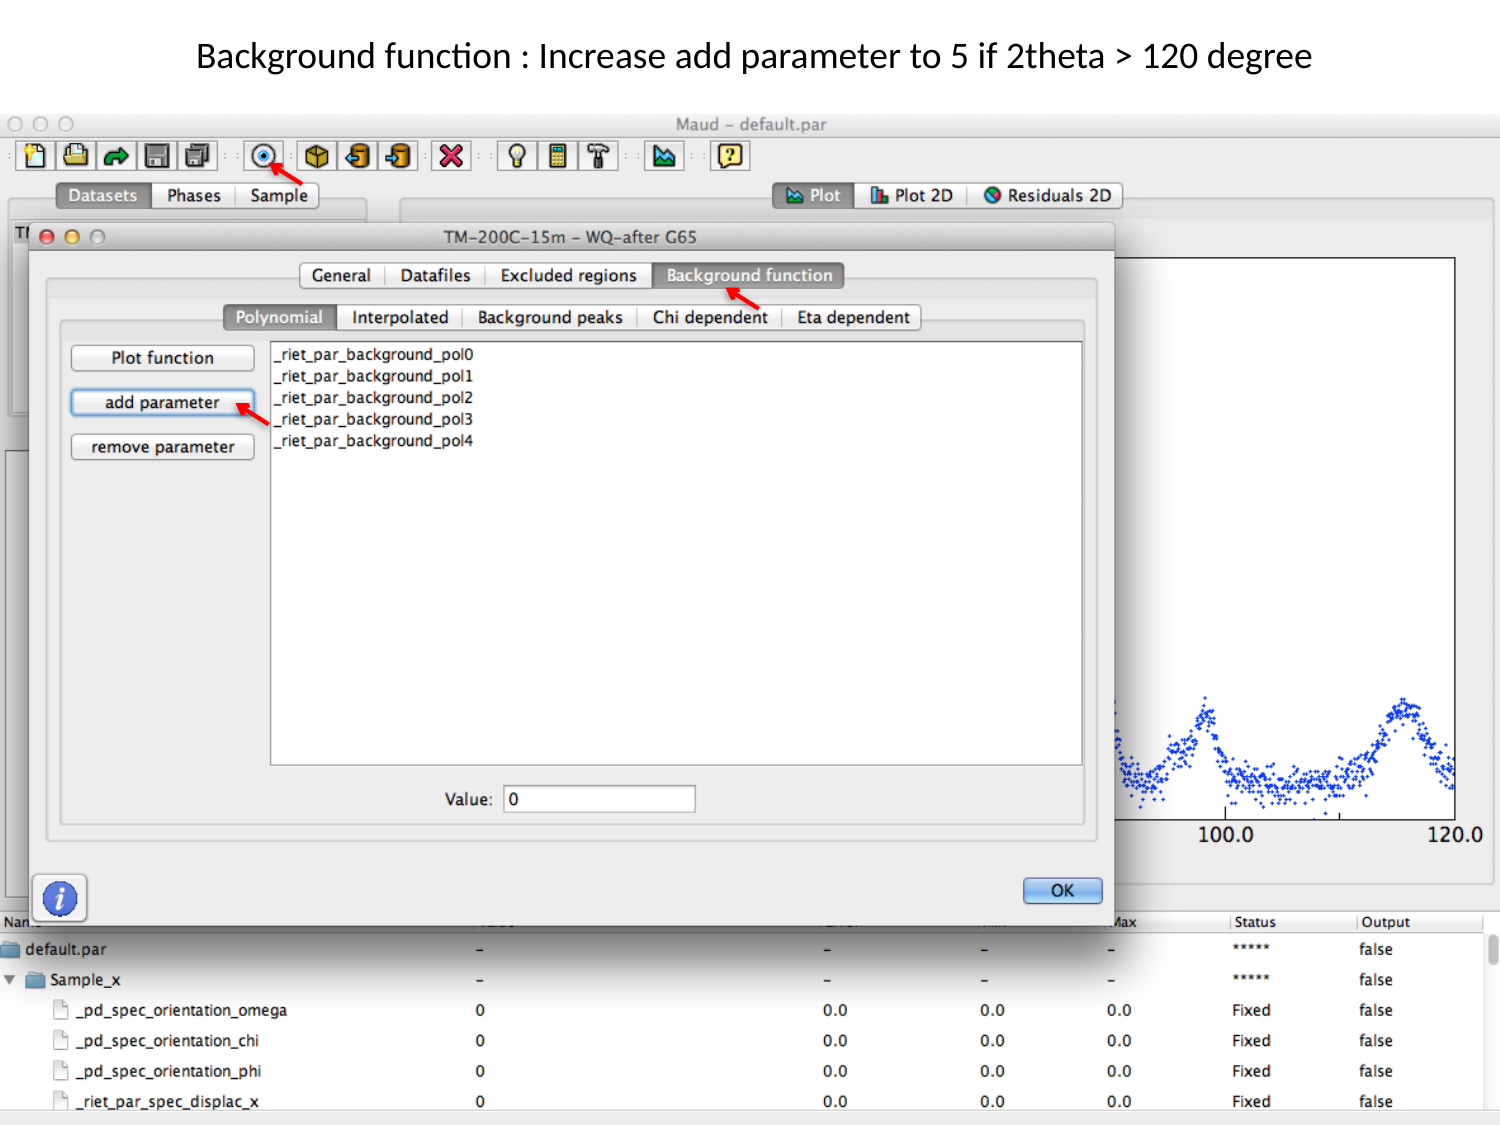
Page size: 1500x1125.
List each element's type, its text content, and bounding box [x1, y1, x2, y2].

text_box Background function : Increase add parameter to 5 if 2theta > 120 degree [181, 24, 1368, 84]
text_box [268, 162, 303, 185]
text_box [235, 402, 269, 425]
picture [0, 114, 1500, 1125]
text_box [725, 287, 759, 309]
